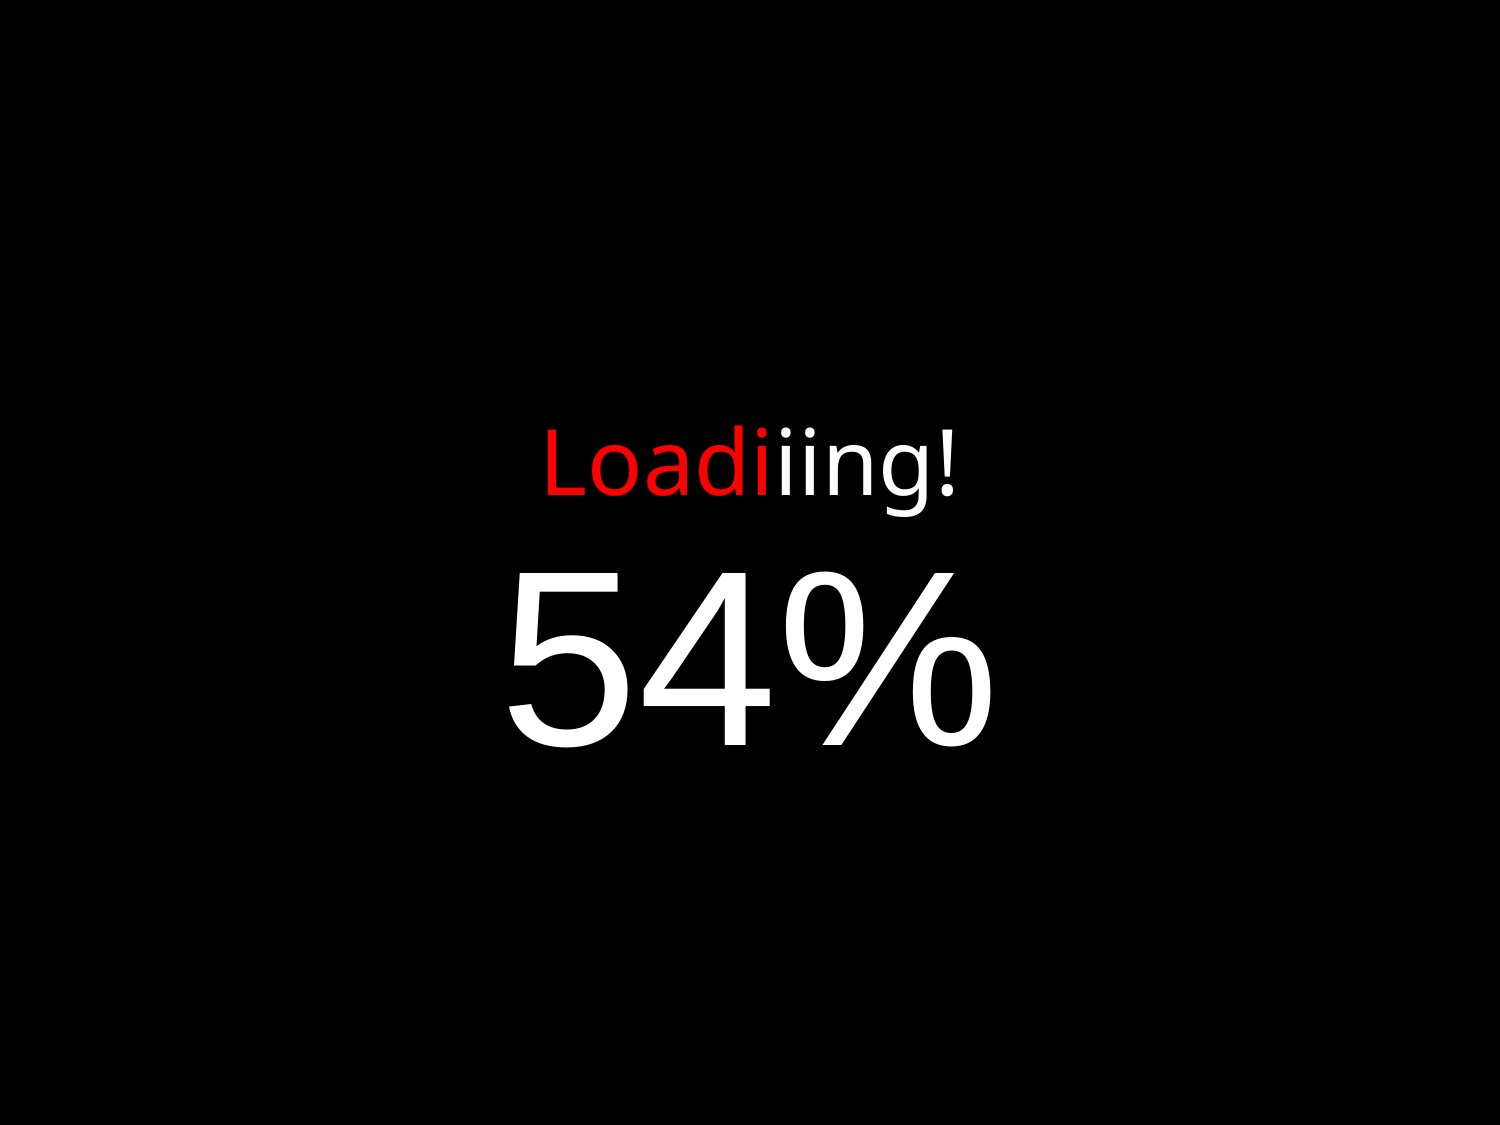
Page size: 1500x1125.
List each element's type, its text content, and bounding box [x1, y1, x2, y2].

text_box Loadiiing! [112, 338, 1388, 580]
text_box 54% [224, 487, 1275, 776]
